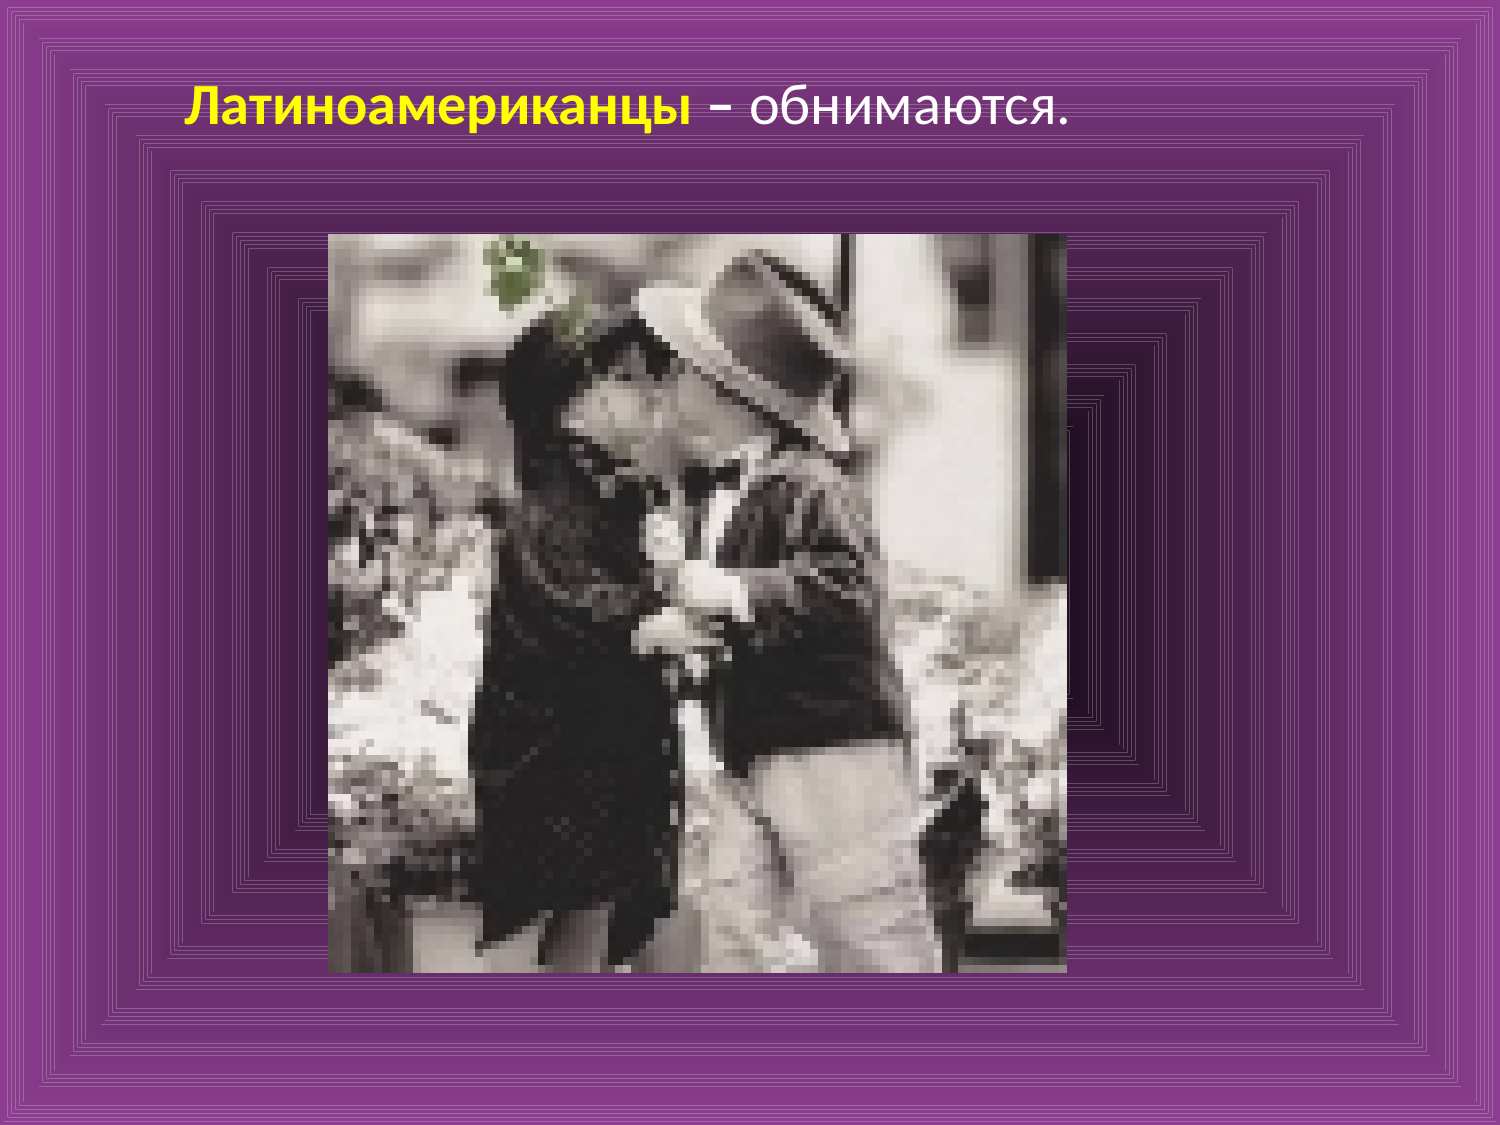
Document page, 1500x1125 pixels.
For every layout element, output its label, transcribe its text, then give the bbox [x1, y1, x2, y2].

text_box Латиноамериканцы – обнимаются. [169, 58, 1087, 144]
picture [327, 234, 1067, 973]
